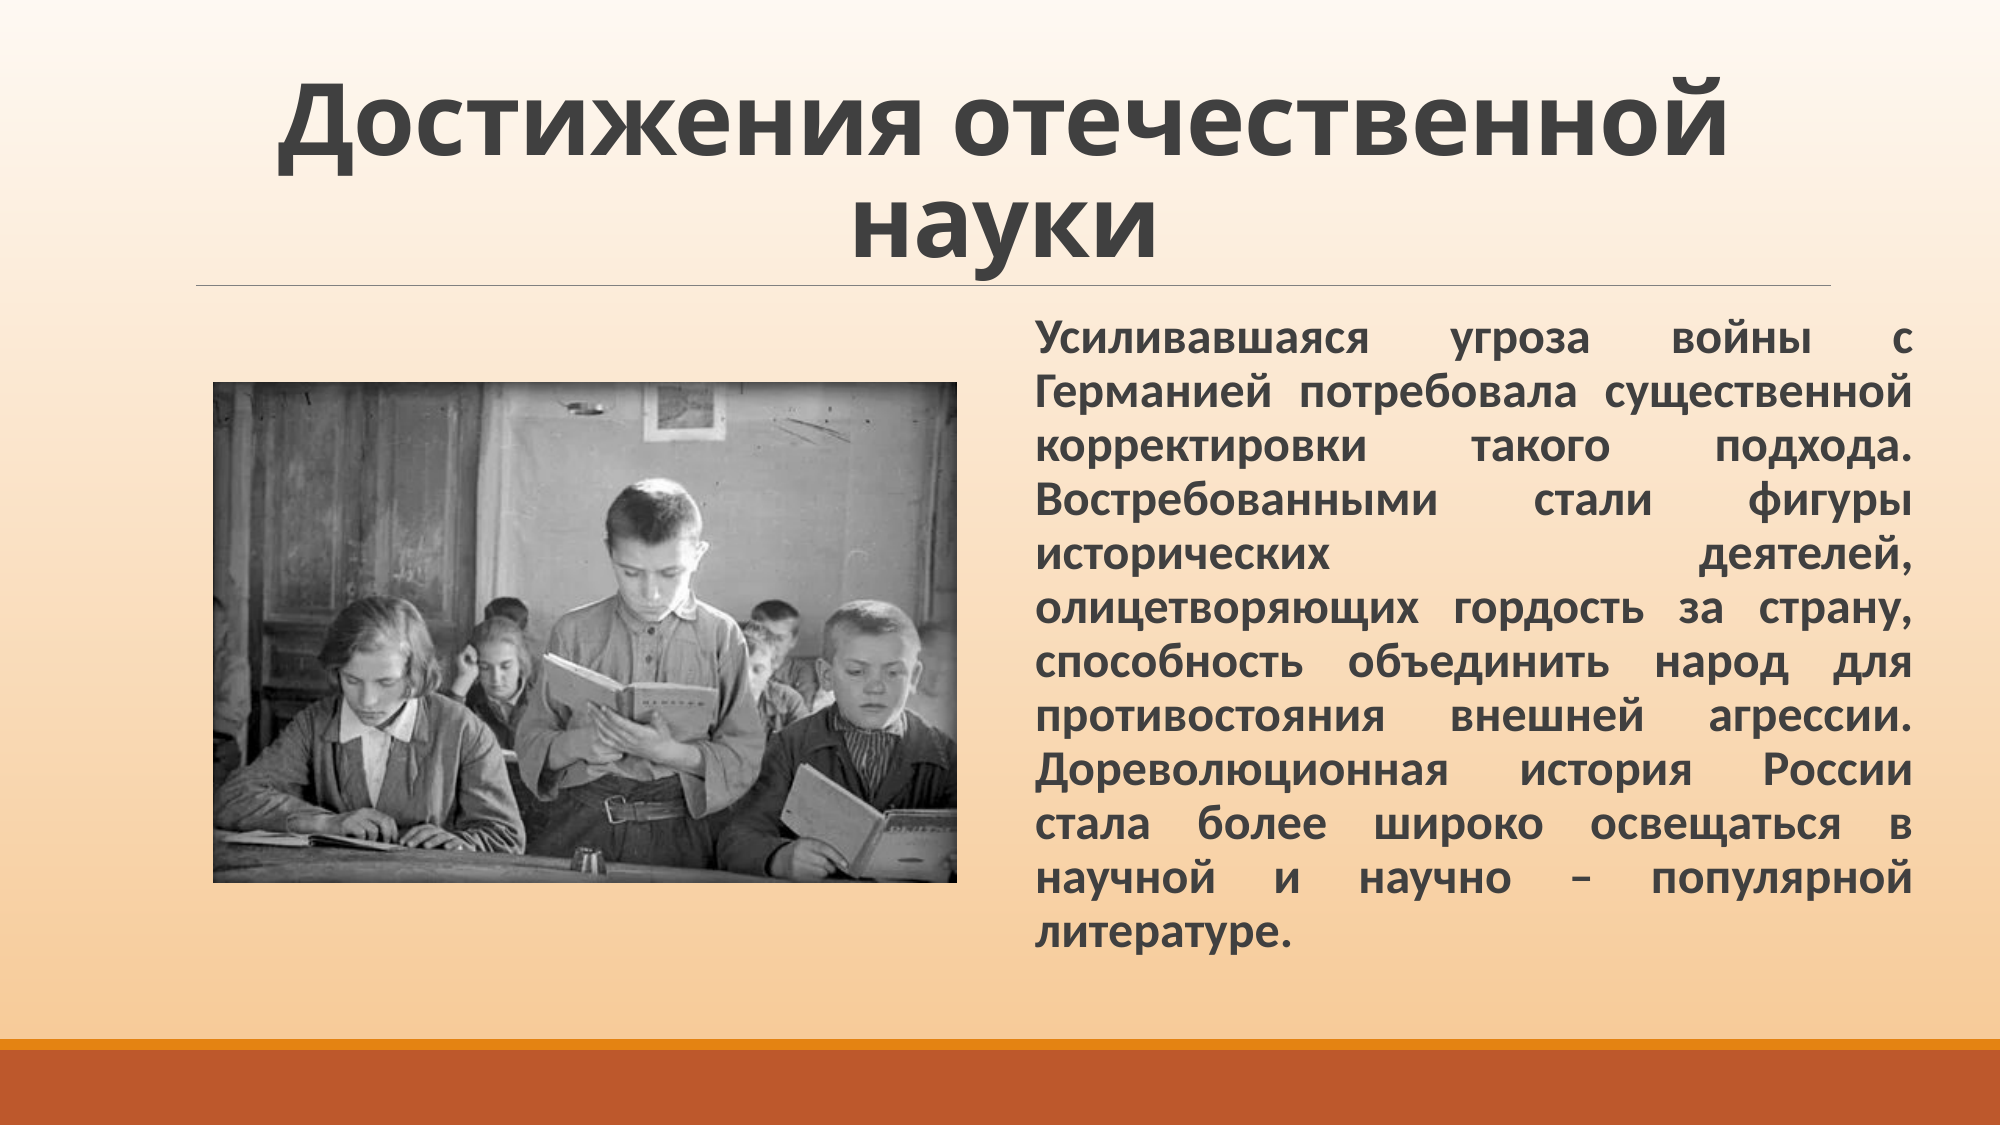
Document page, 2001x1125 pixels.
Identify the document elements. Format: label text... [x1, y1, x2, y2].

title Достижения отечественной науки [180, 47, 1830, 285]
list Усиливавшаяся угроза войны с Германией потребовала существенной корректировки такого подхода. Востребованными стали фигуры исторических деятелей, олицетворяющих гордость за страну, способность объединить народ для противостояния внешней агрессии. Дореволюционная история России стала более широко освещаться в научной и научно – популярной литературе. [1020, 302, 1914, 963]
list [212, 382, 958, 884]
